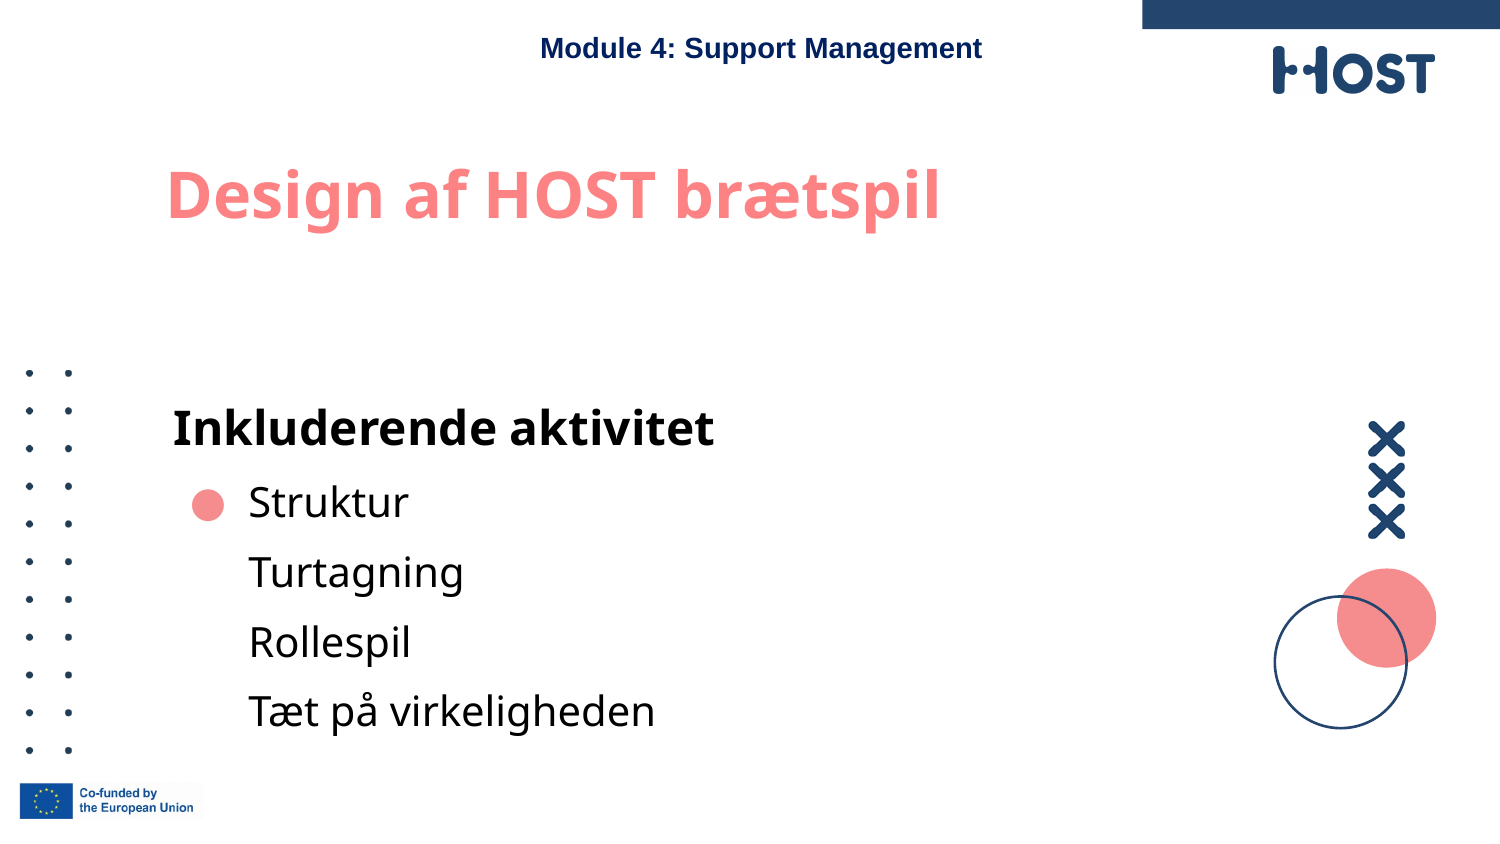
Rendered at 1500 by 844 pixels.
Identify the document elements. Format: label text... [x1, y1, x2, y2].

text_box Inkluderende aktivitet Struktur Turtagning Rollespil Tæt på virkeligheden [158, 359, 1207, 765]
picture [1273, 46, 1435, 94]
text_box Design af HOST brætspil [150, 138, 1196, 253]
picture [0, 370, 204, 820]
text_box Module 4: Support Management [525, 10, 1054, 68]
picture [1368, 421, 1405, 539]
